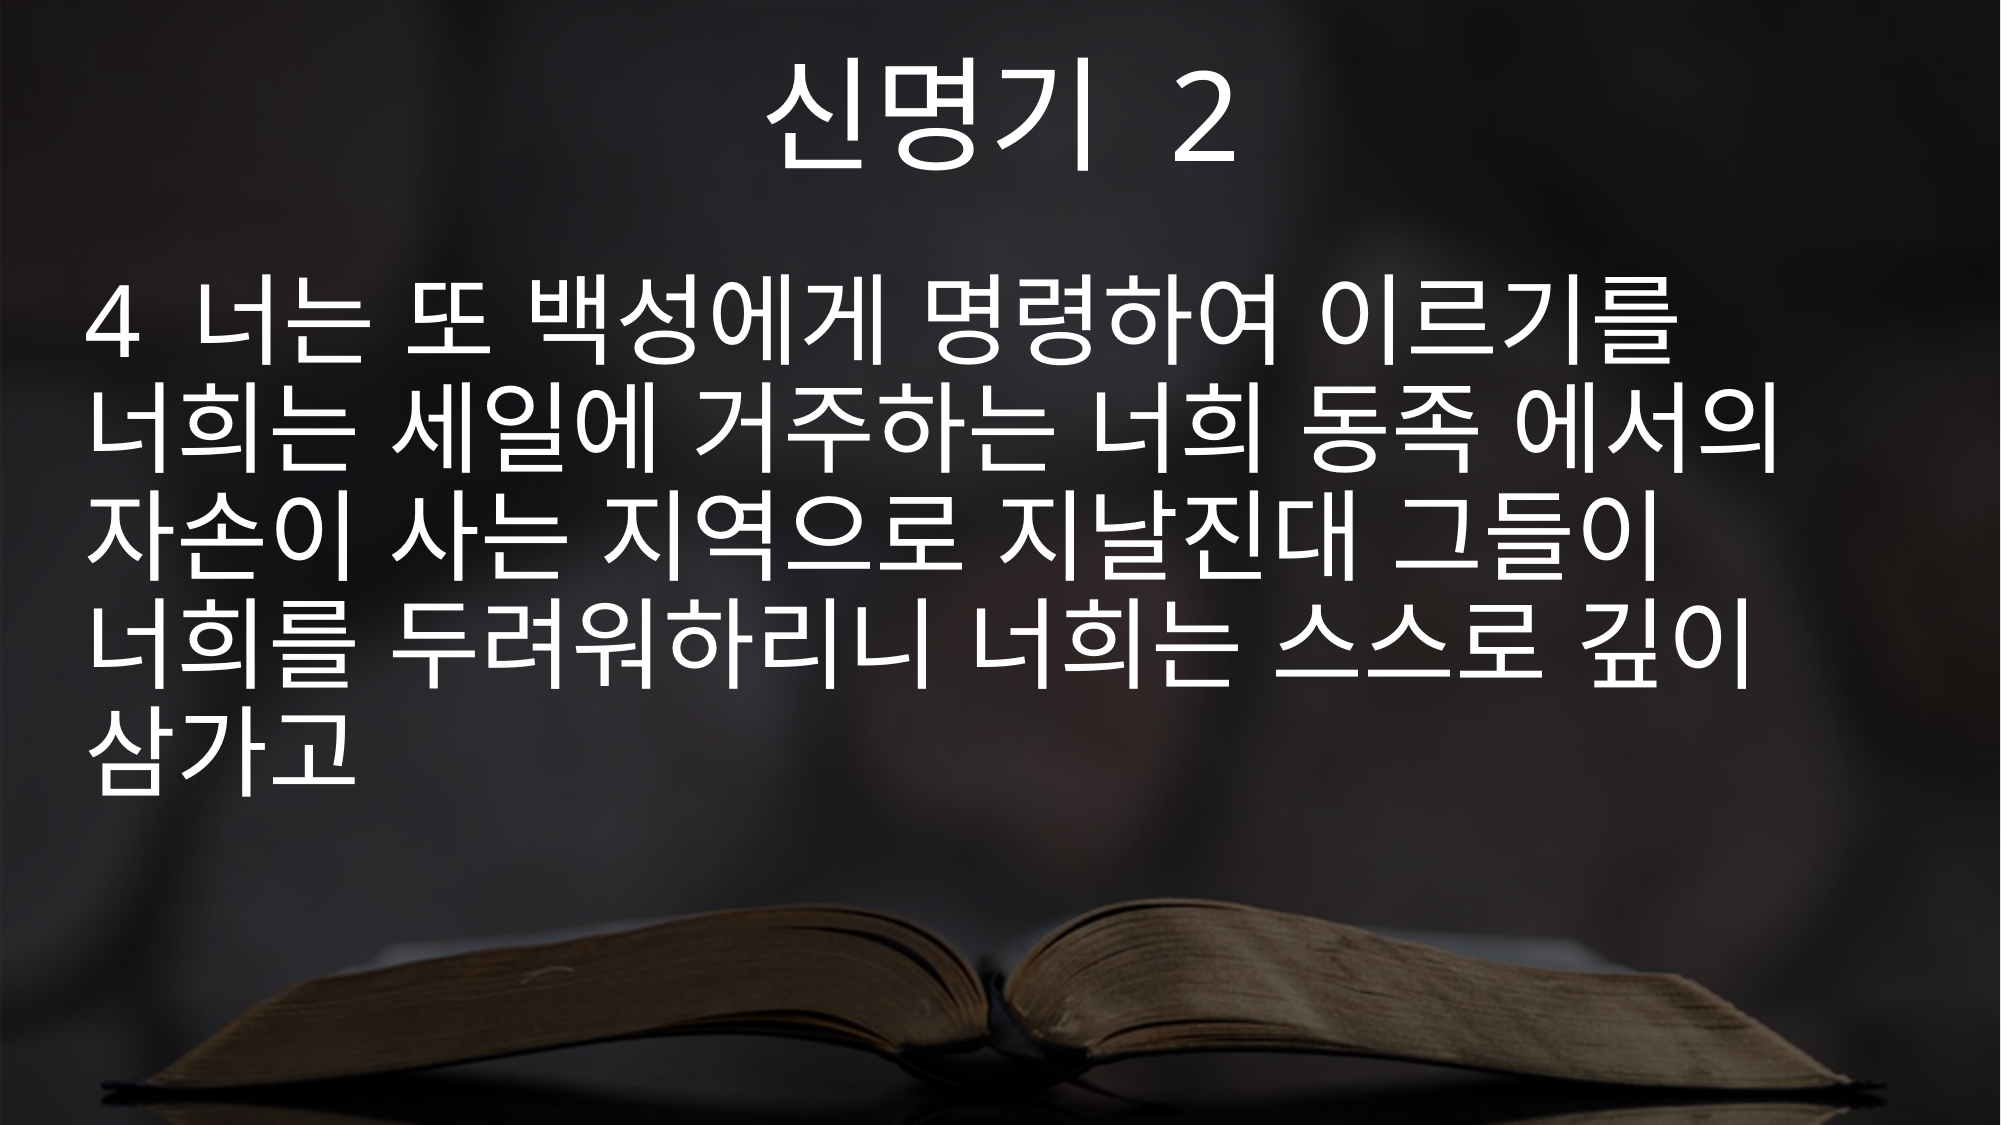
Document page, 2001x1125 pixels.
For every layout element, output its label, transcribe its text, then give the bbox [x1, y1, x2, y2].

footer 신명기 2 [0, 32, 2000, 192]
list 4 너는 또 백성에게 명령하여 이르기를 너희는 세일에 거주하는 너희 동족 에서의 자손이 사는 지역으로 지날진대 그들이 너희를 두려워하리니 너희는 스스로 깊이 삼가고 [69, 263, 1953, 423]
picture [0, 0, 2001, 1125]
